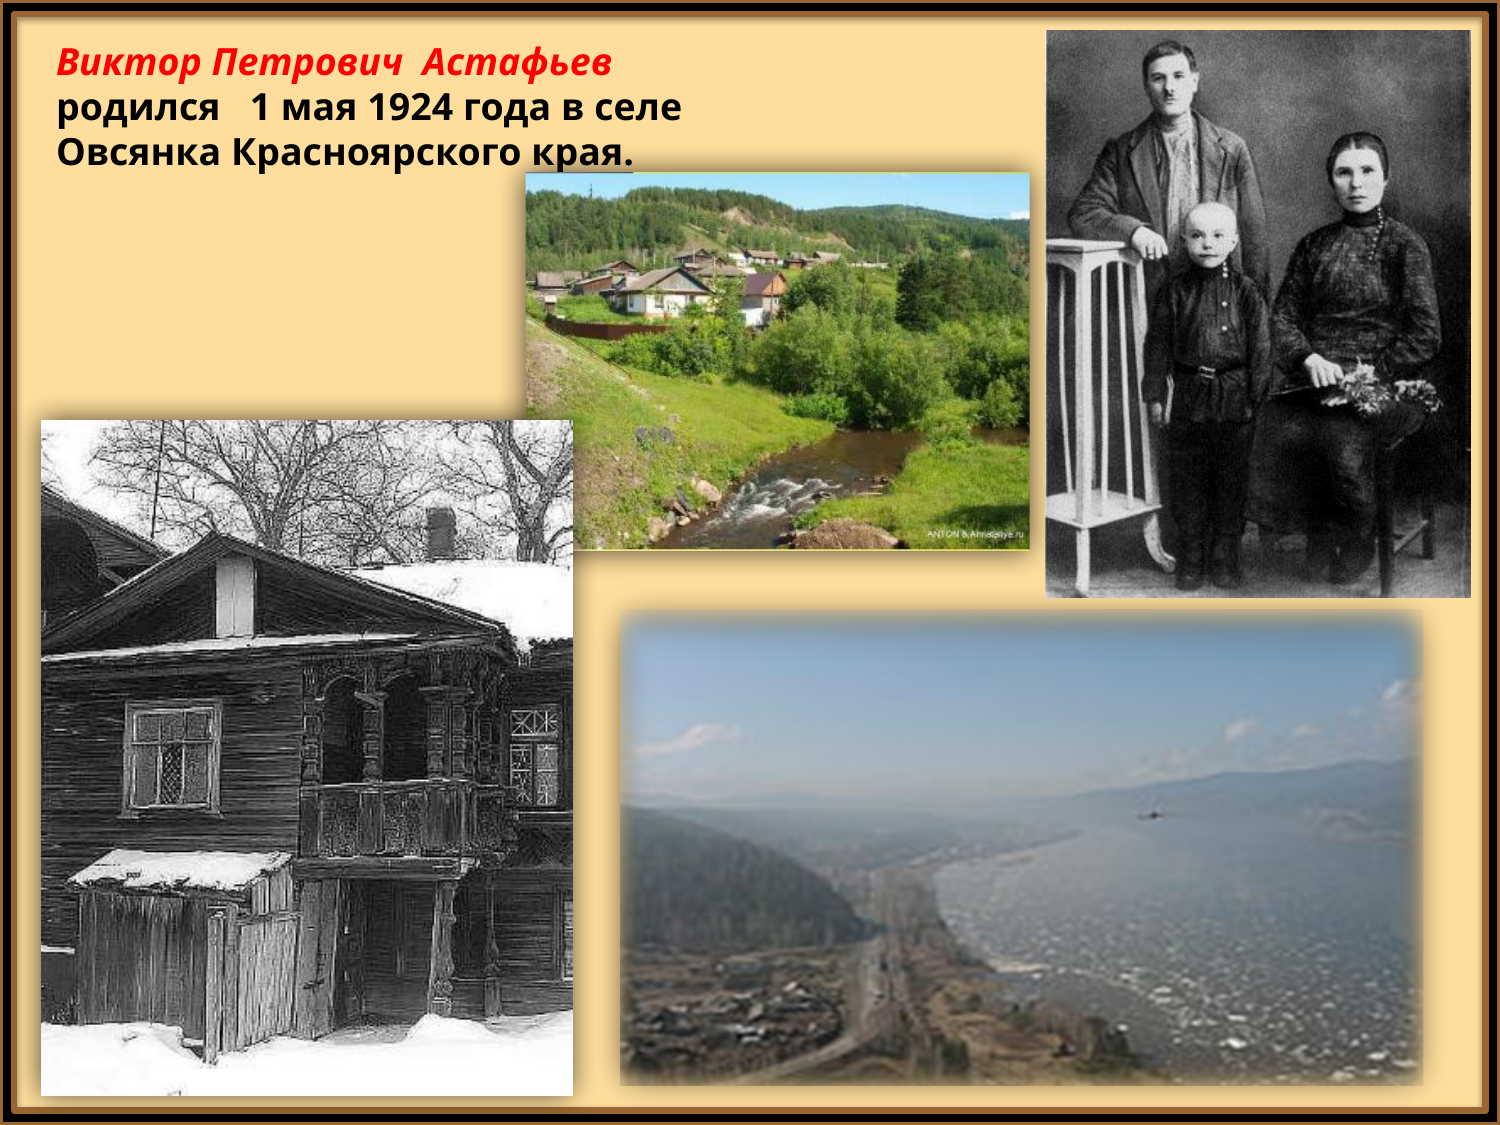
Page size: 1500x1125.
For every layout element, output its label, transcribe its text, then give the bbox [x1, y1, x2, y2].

text_box Виктор Петрович Астафьев родился 1 мая 1924 года в селе Овсянка Красноярского края. [41, 30, 715, 181]
picture [1045, 30, 1472, 599]
picture [619, 609, 1424, 1086]
text_box [0, 0, 1500, 1125]
picture [41, 172, 1030, 1096]
